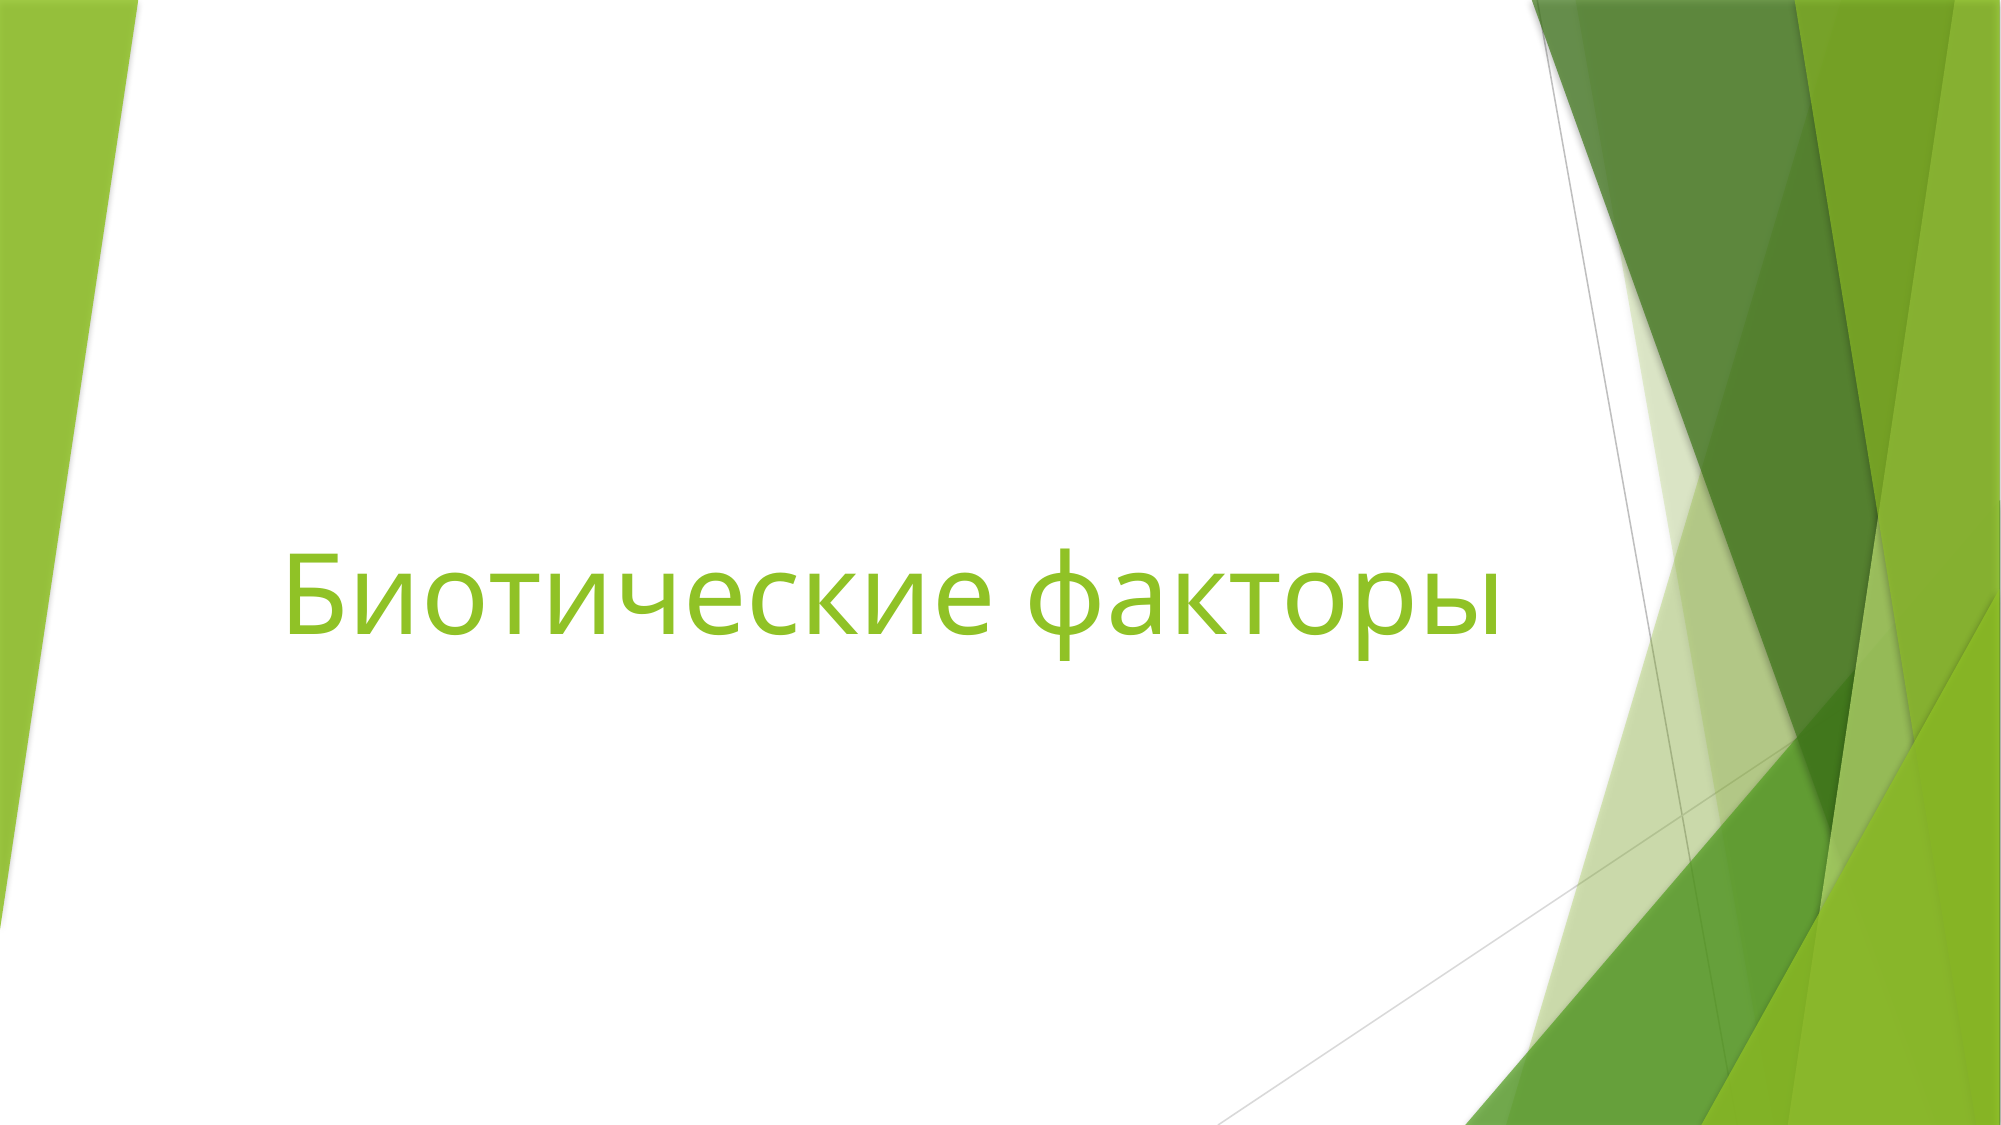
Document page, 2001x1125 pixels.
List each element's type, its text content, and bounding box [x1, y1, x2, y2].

title Биотические факторы [247, 394, 1522, 665]
